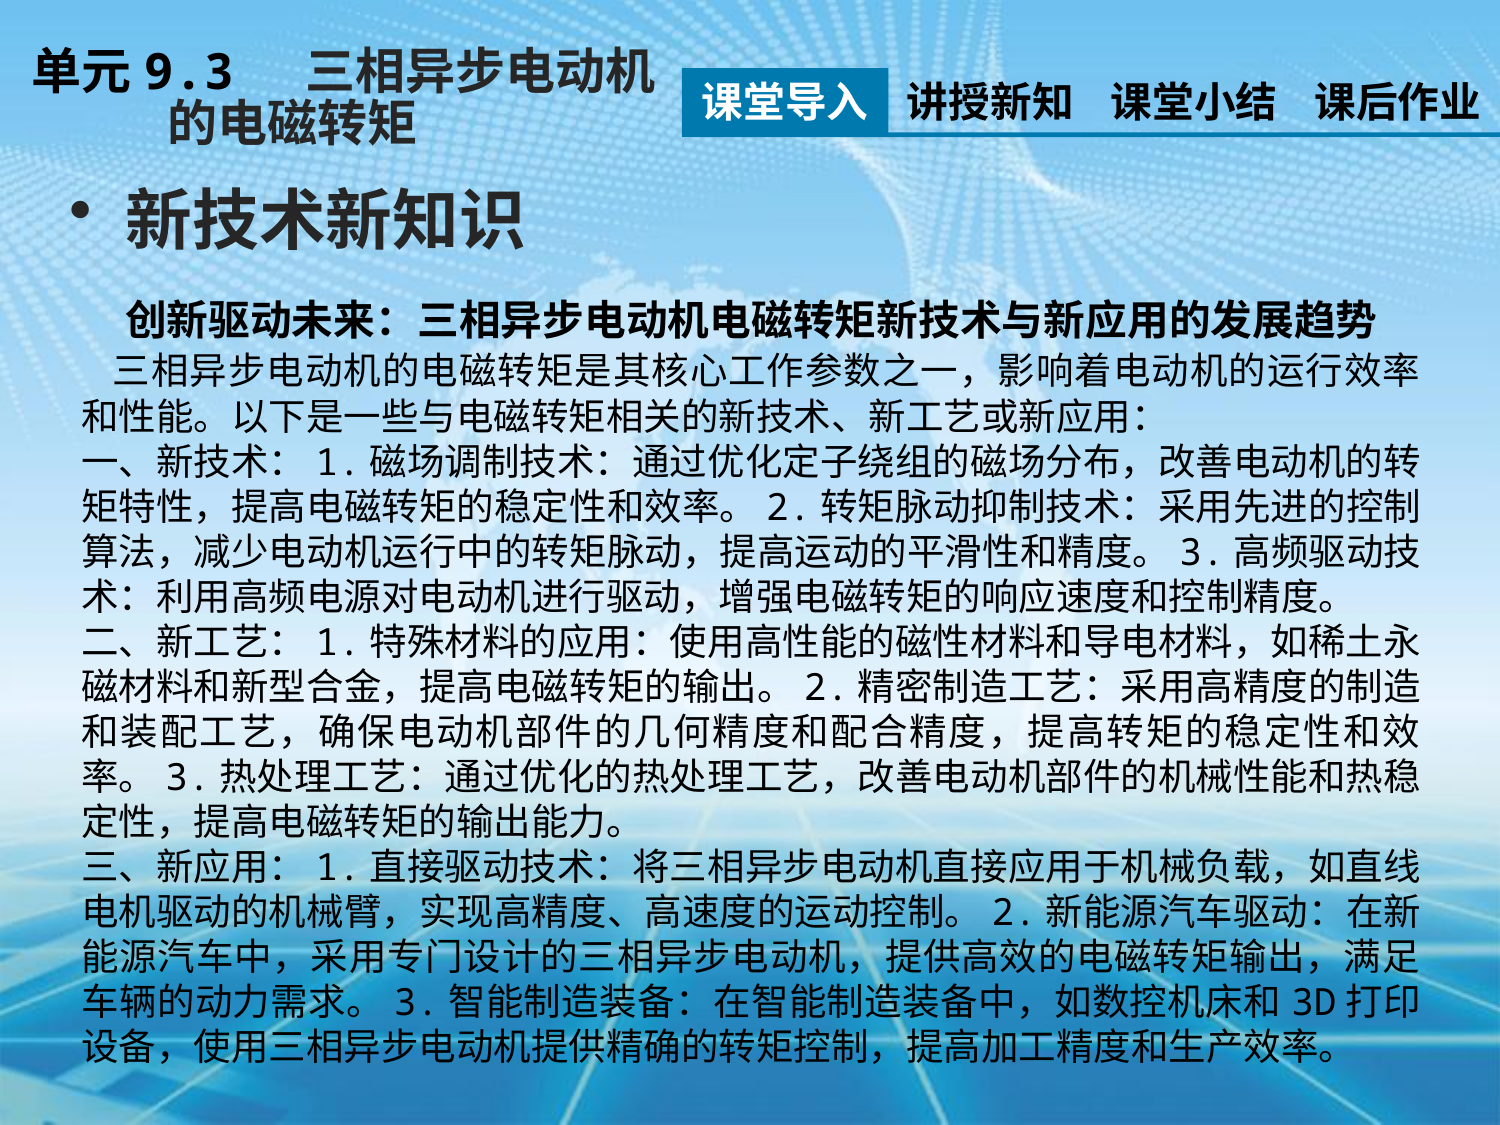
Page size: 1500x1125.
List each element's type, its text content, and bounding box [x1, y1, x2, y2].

text_box 新技术新知识 [54, 169, 1405, 276]
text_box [16, 39, 1500, 160]
picture [0, 0, 1500, 1125]
text_box 创新驱动未来：三相异步电动机电磁转矩新技术与新应用的发展趋势 三相异步电动机的电磁转矩是其核心工作参数之一，影响着电动机的运行效率和性能。以下是一些与电磁转矩相关的新技术、新工艺或新应用： 一、新技术：1.磁场调制技术：通过优化定子绕组的磁场分布，改善电动机的转矩特性，提高电磁转矩的稳定性和效率。2.转矩脉动抑制技术：采用先进的控制算法，减少电动机运行中的转矩脉动，提高运动的平滑性和精度。3.高频驱动技术：利用高频电源对电动机进行驱动，增强电磁转矩的响应速度和控制精度。 二、新工艺：1.特殊材料的应用：使用高性能的磁性材料和导电材料，如稀土永磁材料和新型合金，提高电磁转矩的输出。2.精密制造工艺：采用高精度的制造和装配工艺，确保电动机部件的几何精度和配合精度，提高转矩的稳定性和效率。3.热处理工艺：通过优化的热处理工艺，改善电动机部件的机械性能和热稳定性，提高电磁转矩的输出能力。 三、新应用：1.直接驱动技术：将三相异步电动机直接应用于机械负载，如直线电机驱动的机械臂，实现高精度、高速度的运动控制。2.新能源汽车驱动：在新能源汽车中，采用专门设计的三相异步电动机，提供高效的电磁转矩输出，满足车辆的动力需求。3.智能制造装备：在智能制造装备中，如数控机床和3D打印设备，使用三相异步电动机提供精确的转矩控制，提高加工精度和生产效率。 [66, 285, 1436, 1076]
